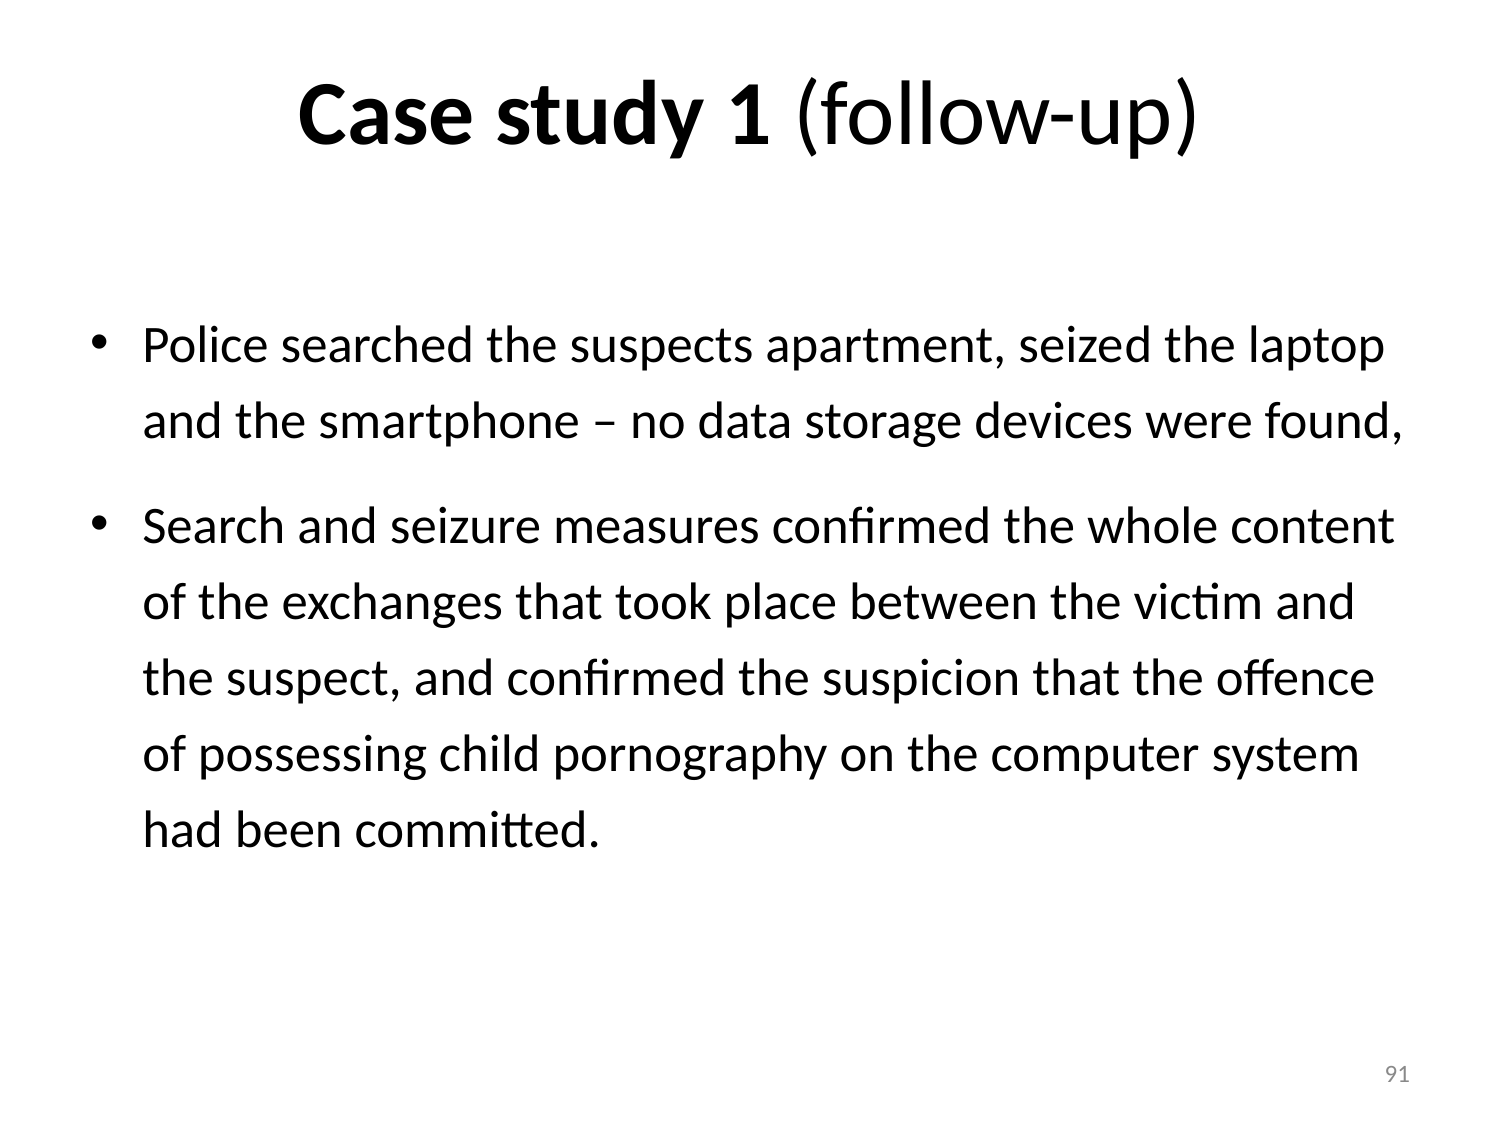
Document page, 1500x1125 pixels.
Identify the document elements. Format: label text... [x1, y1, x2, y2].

slide_number 91 [1074, 1042, 1425, 1103]
list Police searched the suspects apartment, seized the laptop and the smartphone – no data storage devices were found, Search and seizure measures confirmed the whole content of the exchanges that took place between the victim and the suspect, and confirmed the suspicion that the offence of possessing child pornography on the computer system had been committed. [75, 289, 1425, 1035]
title Case study 1 (follow-up) [75, 45, 1425, 187]
